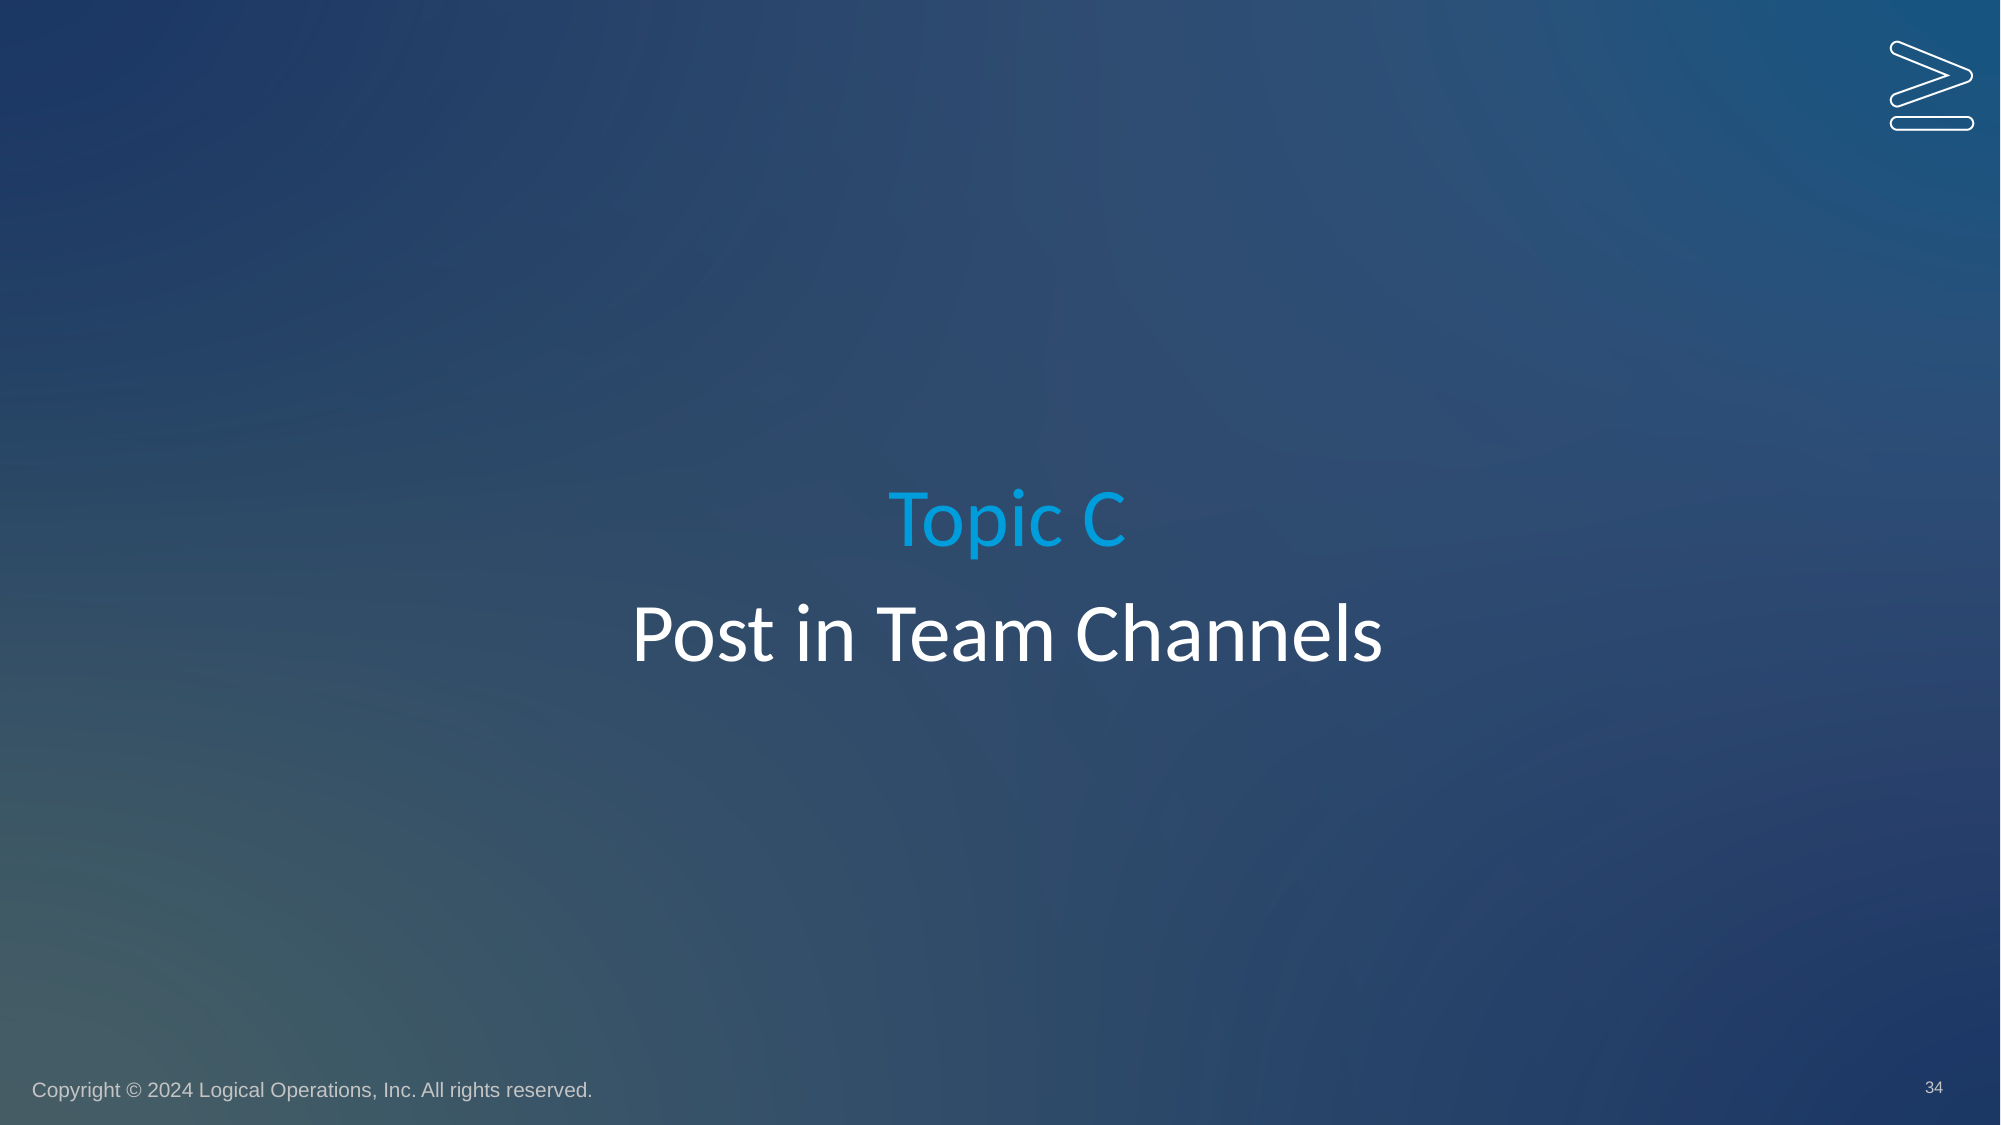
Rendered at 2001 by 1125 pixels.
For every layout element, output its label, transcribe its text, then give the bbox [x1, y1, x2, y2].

slide_number 34 [1491, 1057, 1959, 1118]
title Post in Team Channels [157, 571, 1858, 795]
list Topic C [157, 324, 1858, 571]
picture [0, 0, 2001, 1125]
